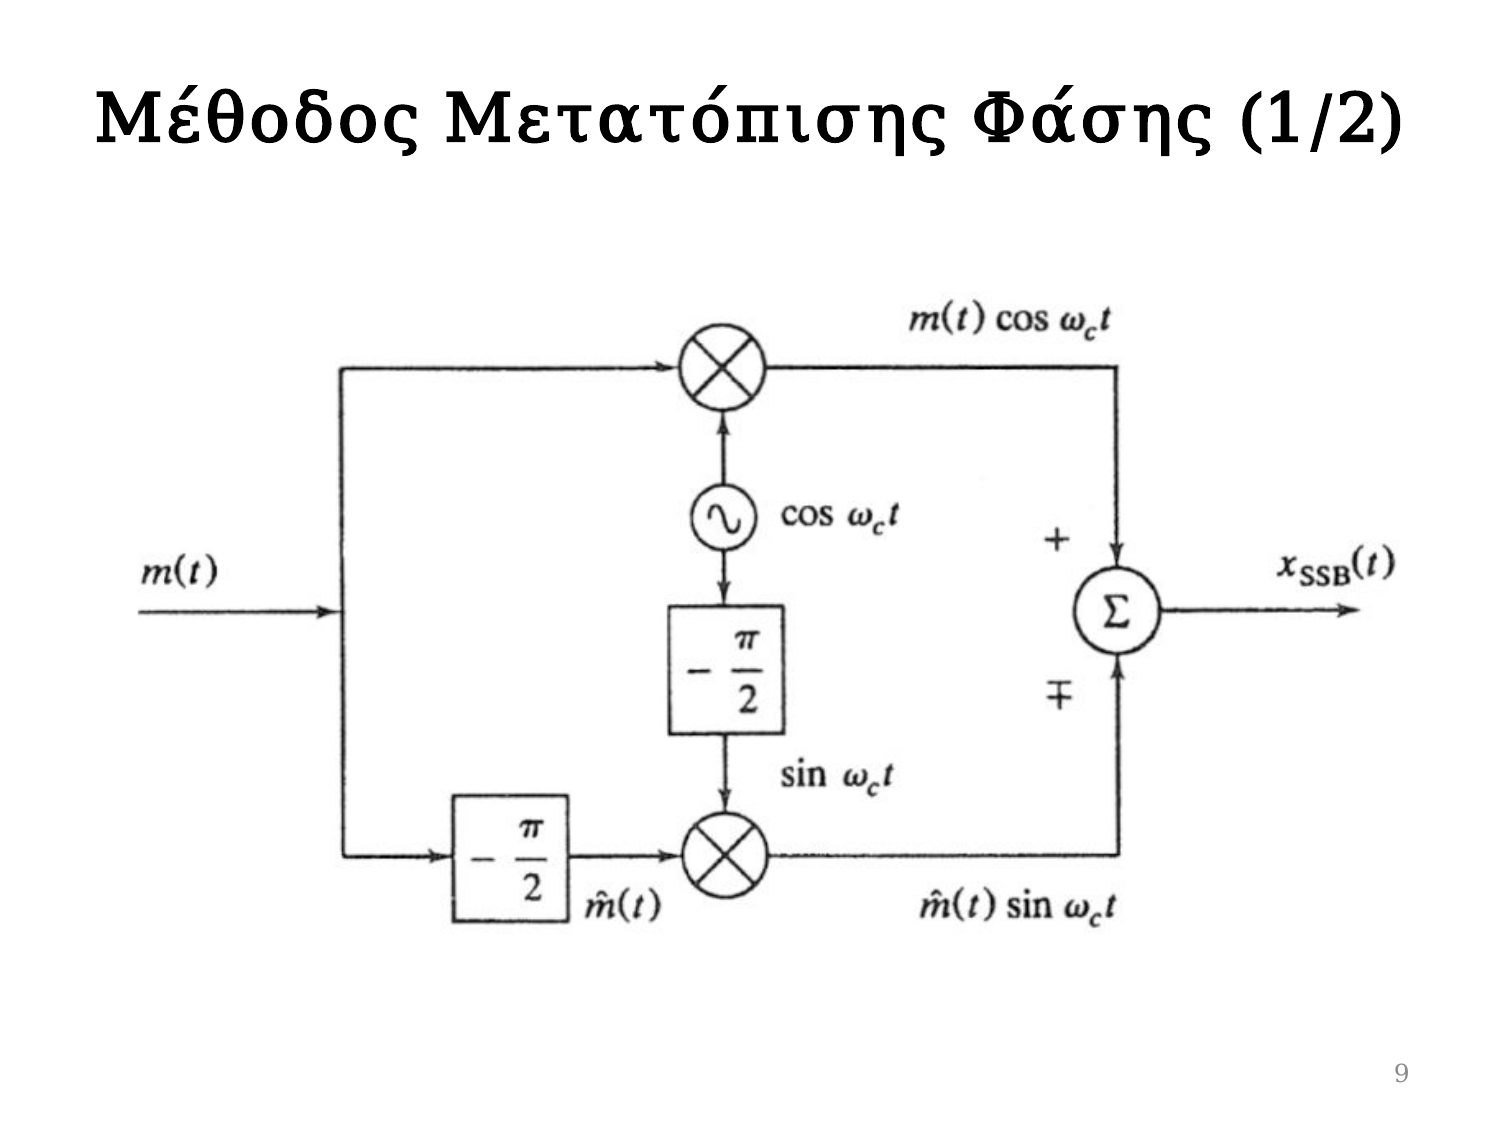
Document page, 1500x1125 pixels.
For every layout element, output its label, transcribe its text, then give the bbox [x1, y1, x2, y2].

slide_number 9 [1222, 1042, 1425, 1103]
title Μέθοδος Μετατόπισης Φάσης (1/2) [75, 20, 1425, 209]
picture [111, 290, 1405, 965]
